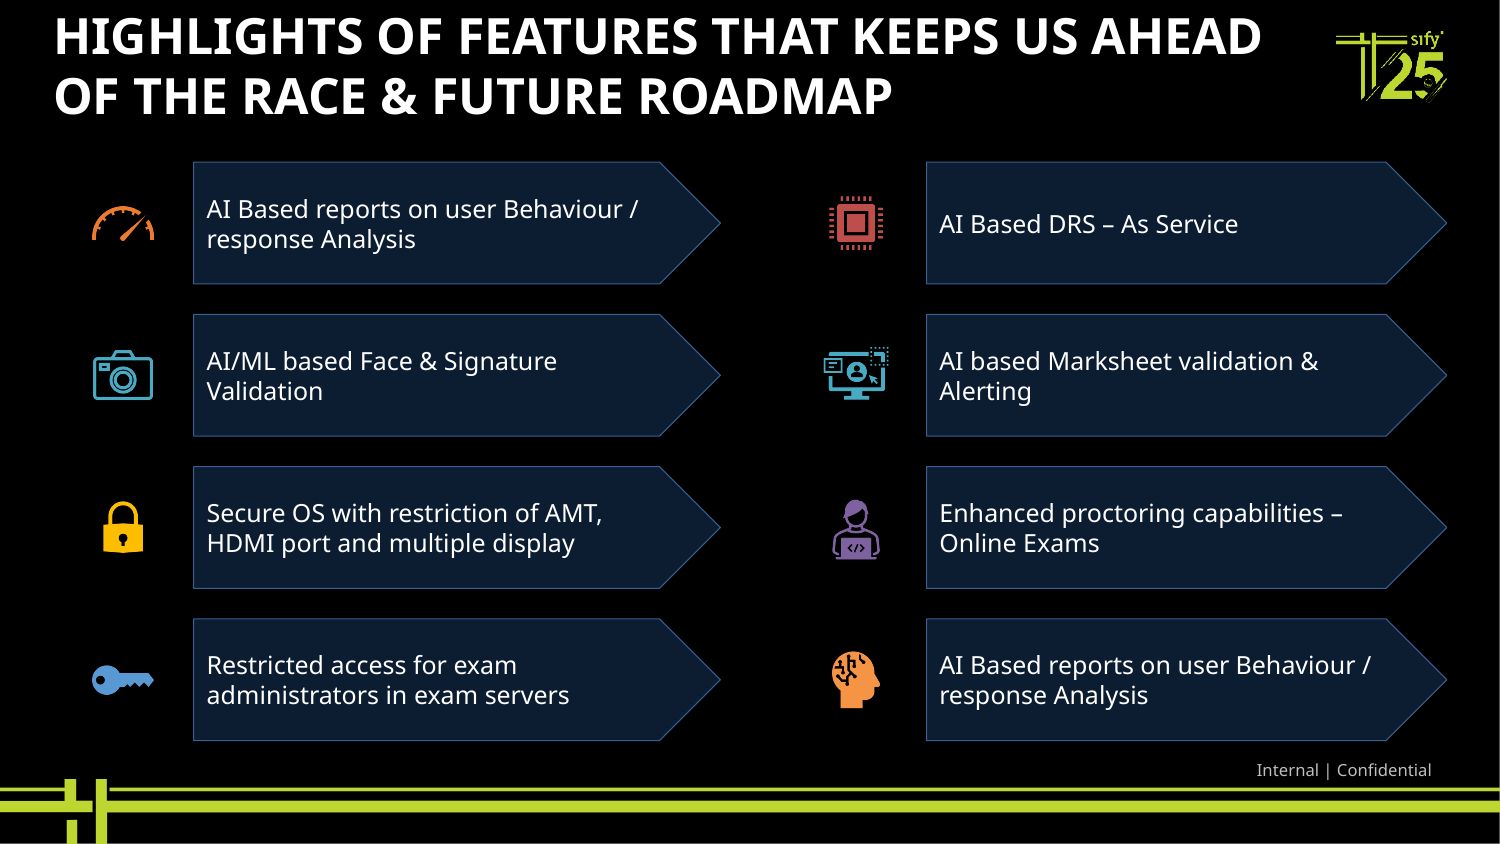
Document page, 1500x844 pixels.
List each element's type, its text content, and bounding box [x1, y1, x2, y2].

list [52, 161, 721, 742]
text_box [785, 161, 1448, 742]
picture [0, 779, 1500, 844]
picture [1336, 31, 1447, 103]
title Highlights of features that keeps us ahead of the race & Future Roadmap [53, 27, 1316, 103]
